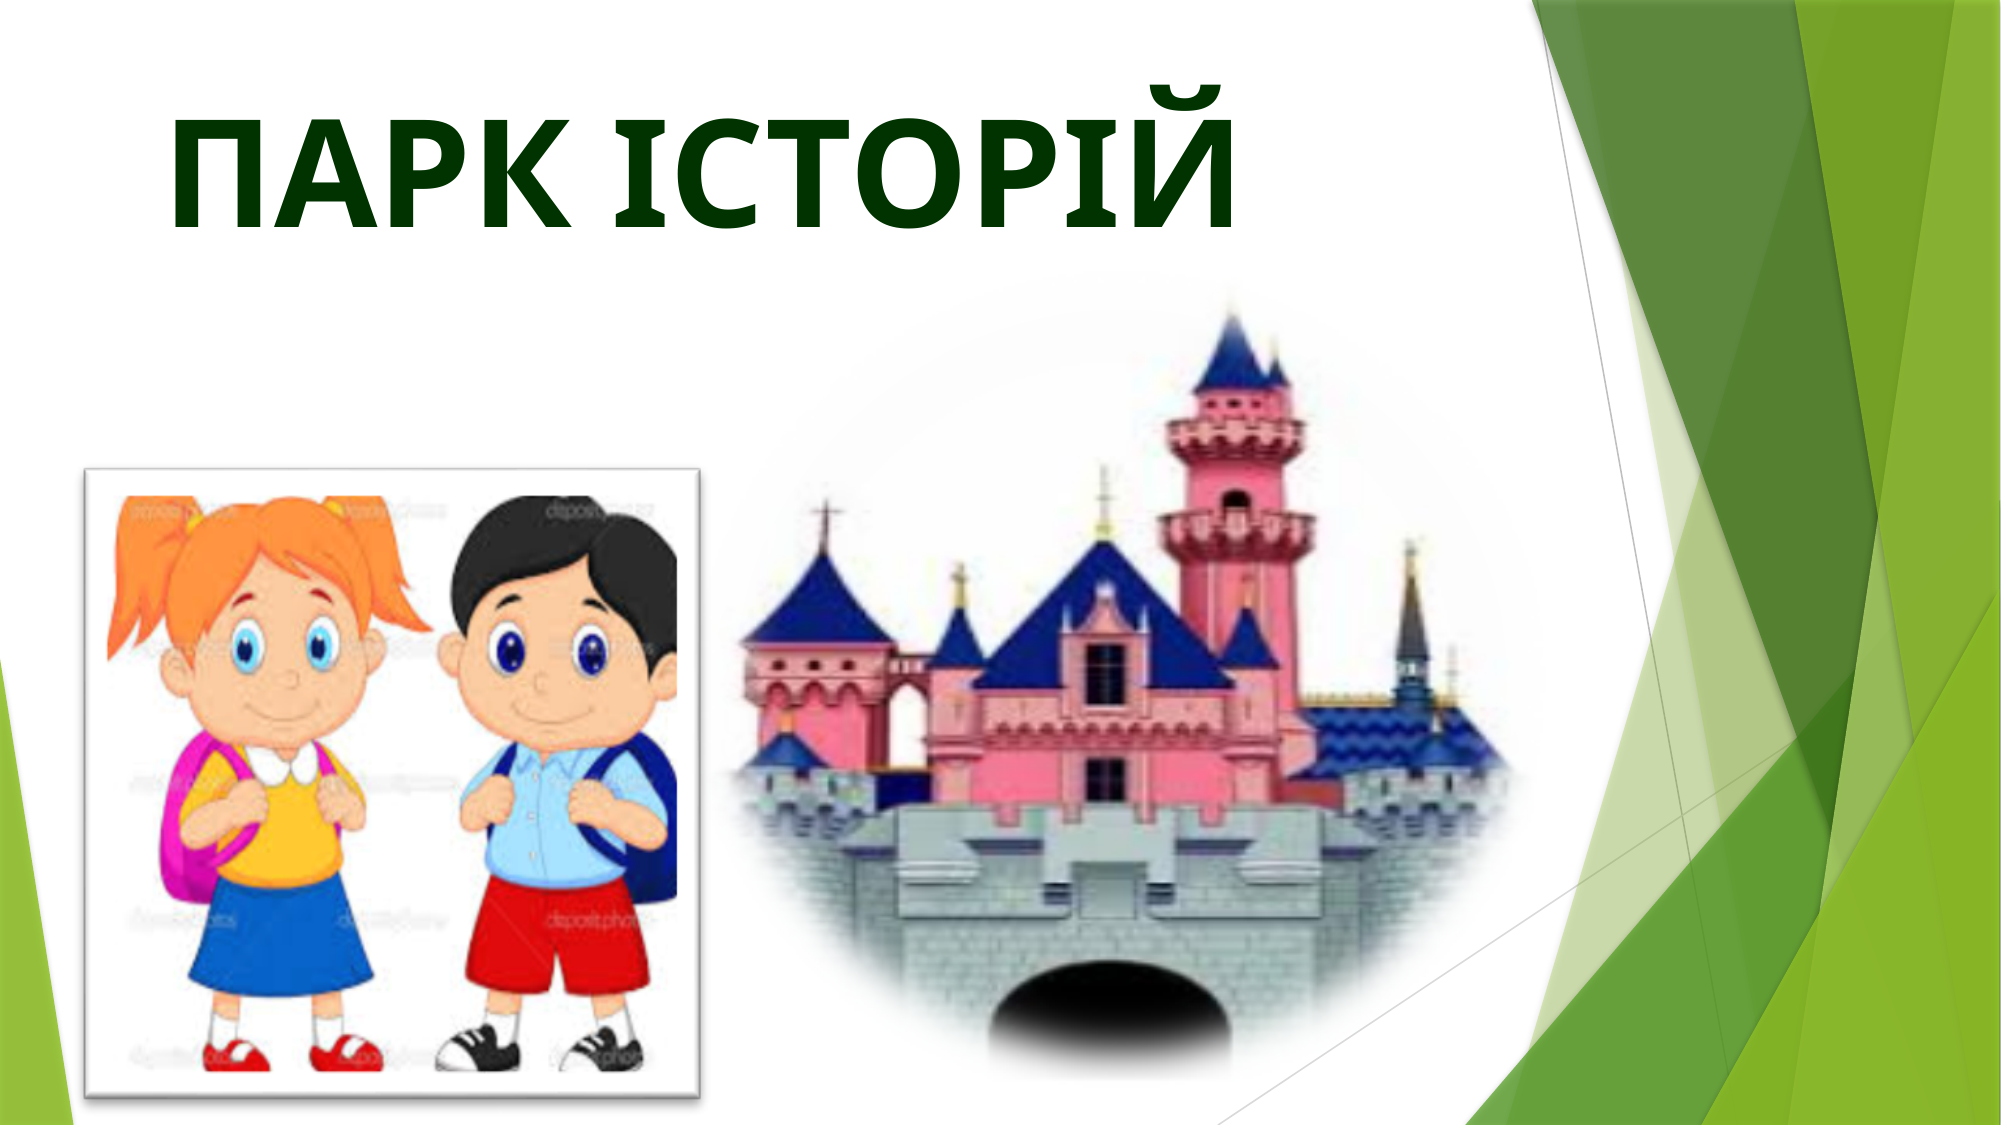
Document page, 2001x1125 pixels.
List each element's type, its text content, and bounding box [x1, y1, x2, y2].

picture [66, 257, 1561, 1125]
text_box ПАРК ІСТОРІЙ [147, 69, 1511, 265]
